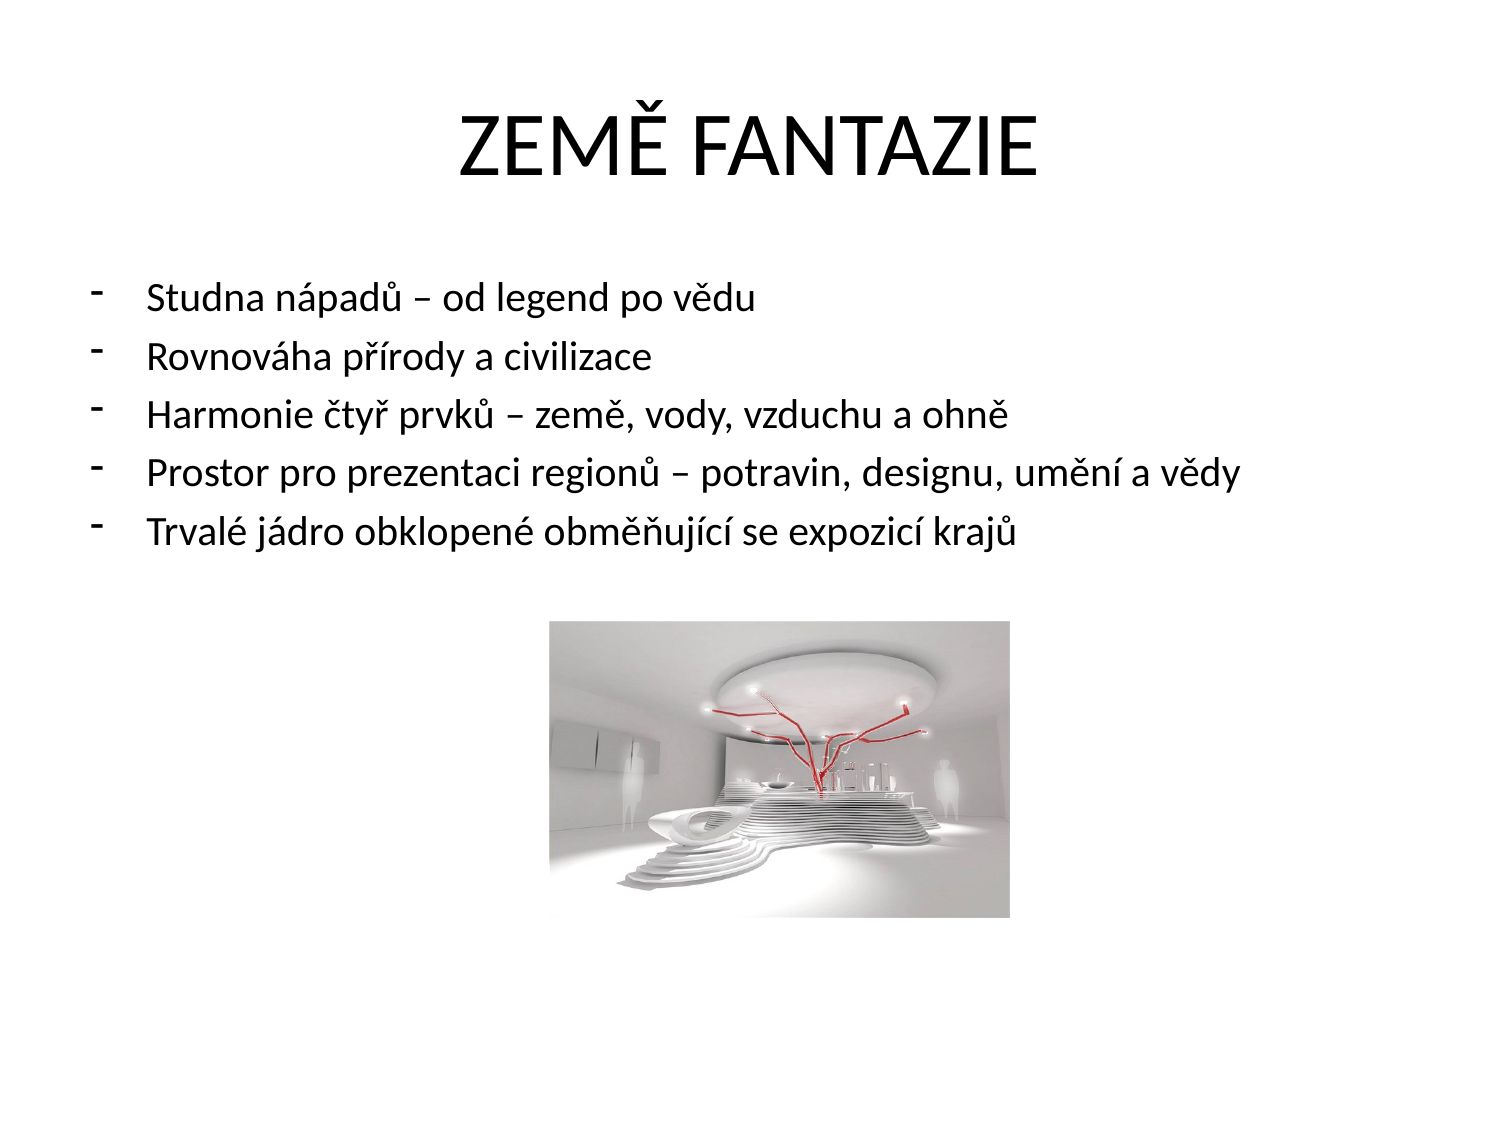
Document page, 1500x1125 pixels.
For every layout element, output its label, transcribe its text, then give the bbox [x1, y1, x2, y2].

list Studna nápadů – od legend po vědu Rovnováha přírody a civilizace Harmonie čtyř prvků – země, vody, vzduchu a ohně Prostor pro prezentaci regionů – potravin, designu, umění a vědy Trvalé jádro obklopené obměňující se expozicí krajů [75, 262, 1425, 1005]
picture [548, 621, 1011, 918]
title ZEMĚ FANTAZIE [75, 45, 1425, 233]
